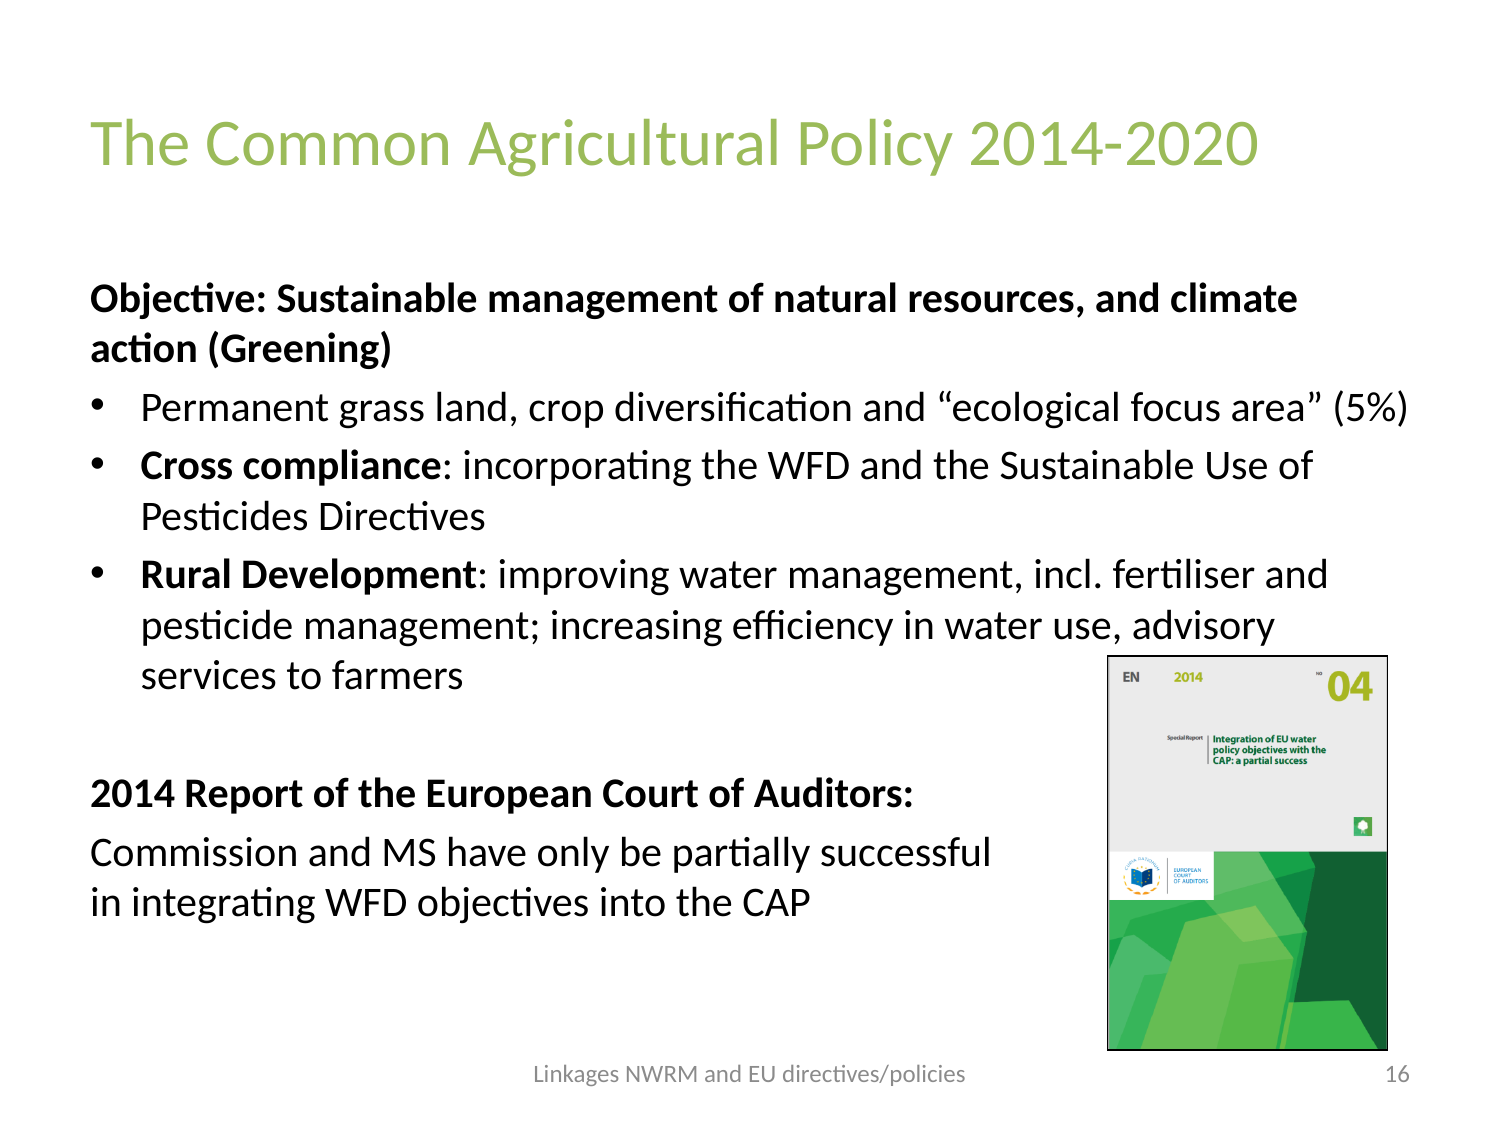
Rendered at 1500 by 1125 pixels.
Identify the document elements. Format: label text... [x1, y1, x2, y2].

footer Linkages NWRM and EU directives/policies [512, 1042, 988, 1103]
title The Common Agricultural Policy 2014-2020 [75, 45, 1425, 233]
list Objective: Sustainable management of natural resources, and climate action (Greening) Permanent grass land, crop diversification and “ecological focus area” (5%) Cross compliance: incorporating the WFD and the Sustainable Use of Pesticides Directives Rural Development: improving water management, incl. fertiliser and pesticide management; increasing efficiency in water use, advisory services to farmers 2014 Report of the European Court of Auditors: Commission and MS have only be partially successful in integrating WFD objectives into the CAP [75, 262, 1425, 1005]
picture [1108, 656, 1387, 1050]
slide_number 16 [1074, 1042, 1425, 1103]
